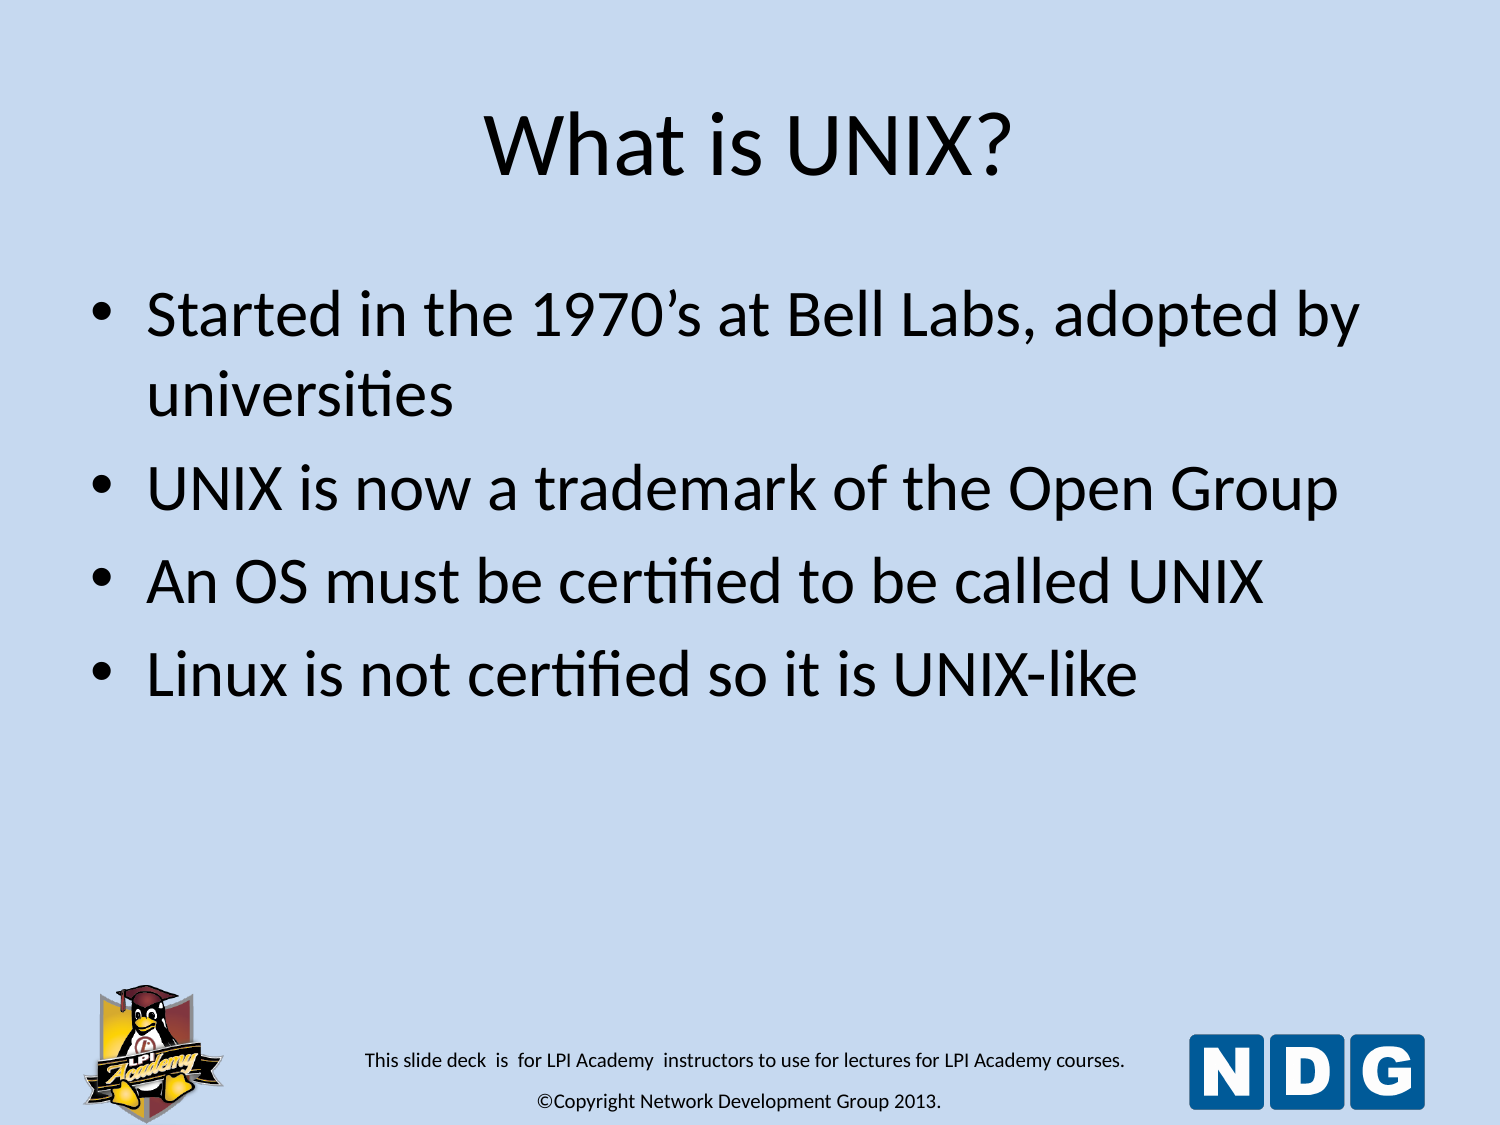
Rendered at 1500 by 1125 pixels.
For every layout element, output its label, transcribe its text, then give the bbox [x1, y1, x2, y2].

picture [1189, 1034, 1425, 1110]
title What is UNIX? [75, 45, 1425, 233]
list Started in the 1970’s at Bell Labs, adopted by universities UNIX is now a trademark of the Open Group An OS must be certified to be called UNIX Linux is not certified so it is UNIX-like [75, 262, 1425, 1005]
picture [75, 1005, 229, 1125]
